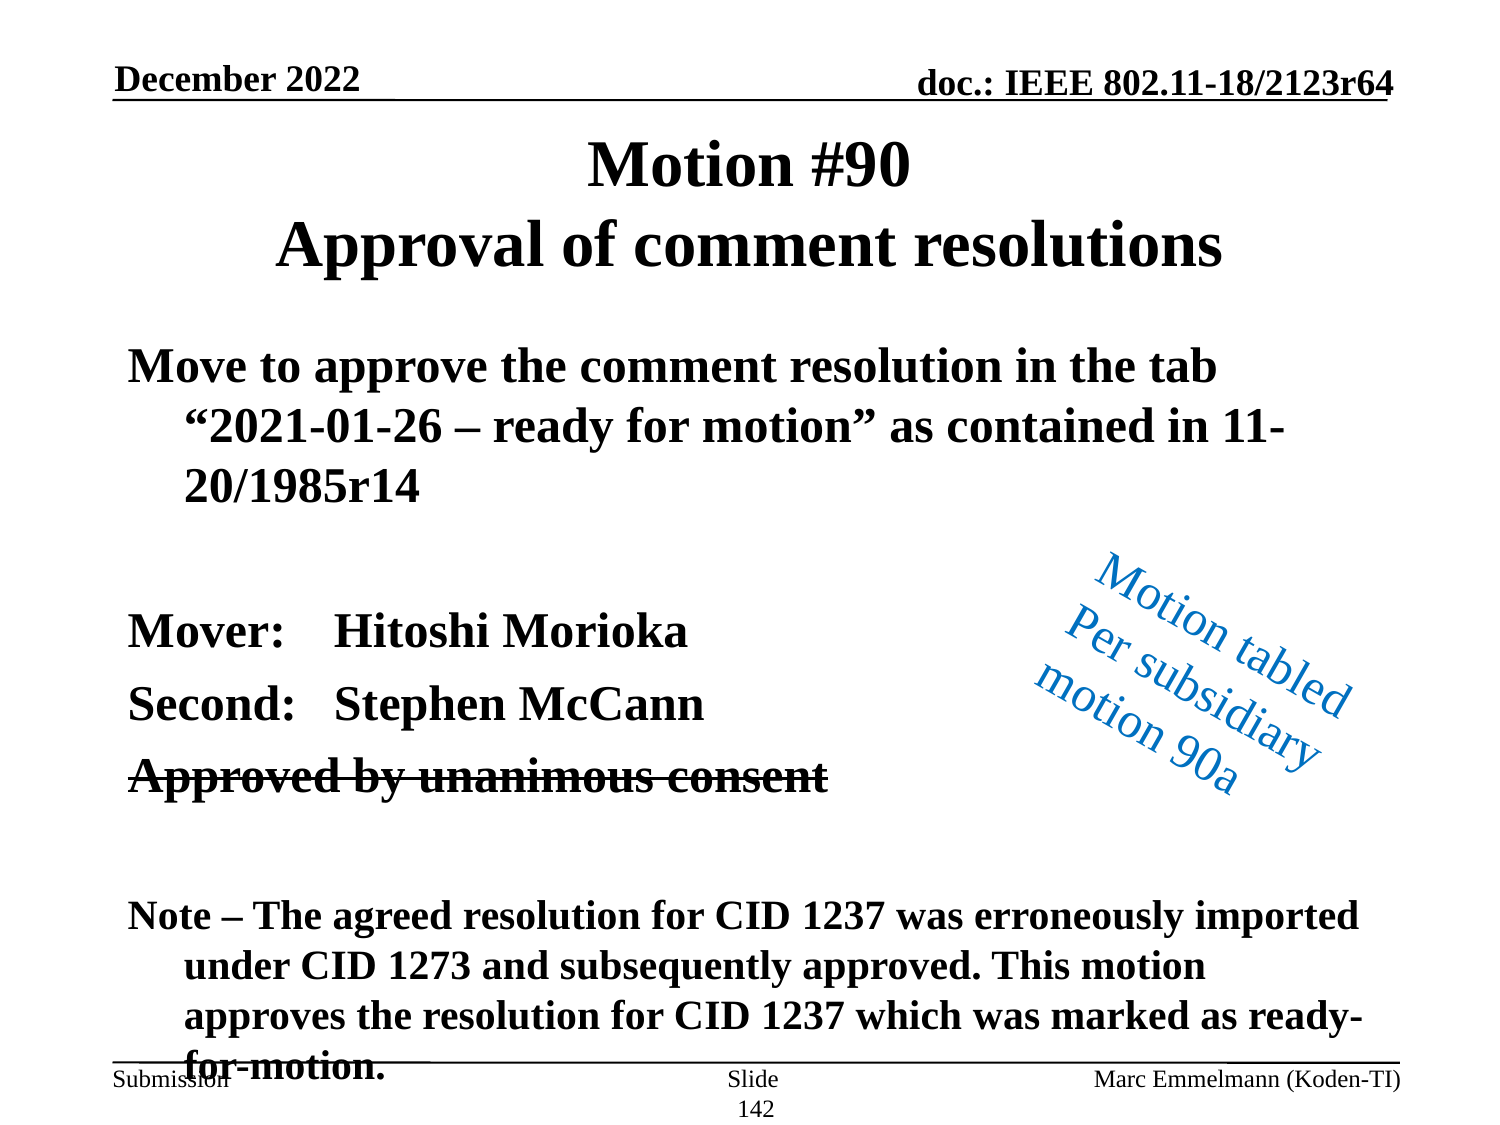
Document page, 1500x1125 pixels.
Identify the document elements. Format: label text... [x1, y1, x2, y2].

slide_number Slide 142 [712, 1061, 800, 1123]
text_box Motion tabled Per subsidiary motion 90a [1012, 522, 1438, 880]
title Motion #90 Approval of comment resolutions [112, 112, 1388, 288]
footer Marc Emmelmann (Koden-TI) [878, 1061, 1402, 1093]
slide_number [114, 54, 423, 100]
list Move to approve the comment resolution in the tab “2021-01-26 – ready for motion” as contained in 11-20/1985r14 Mover: Hitoshi Morioka Second: Stephen McCann Approved by unanimous consent Note – The agreed resolution for CID 1237 was erroneously imported under CID 1273 and subsequently approved. This motion approves the resolution for CID 1237 which was marked as ready-for-motion. [112, 324, 1388, 1000]
